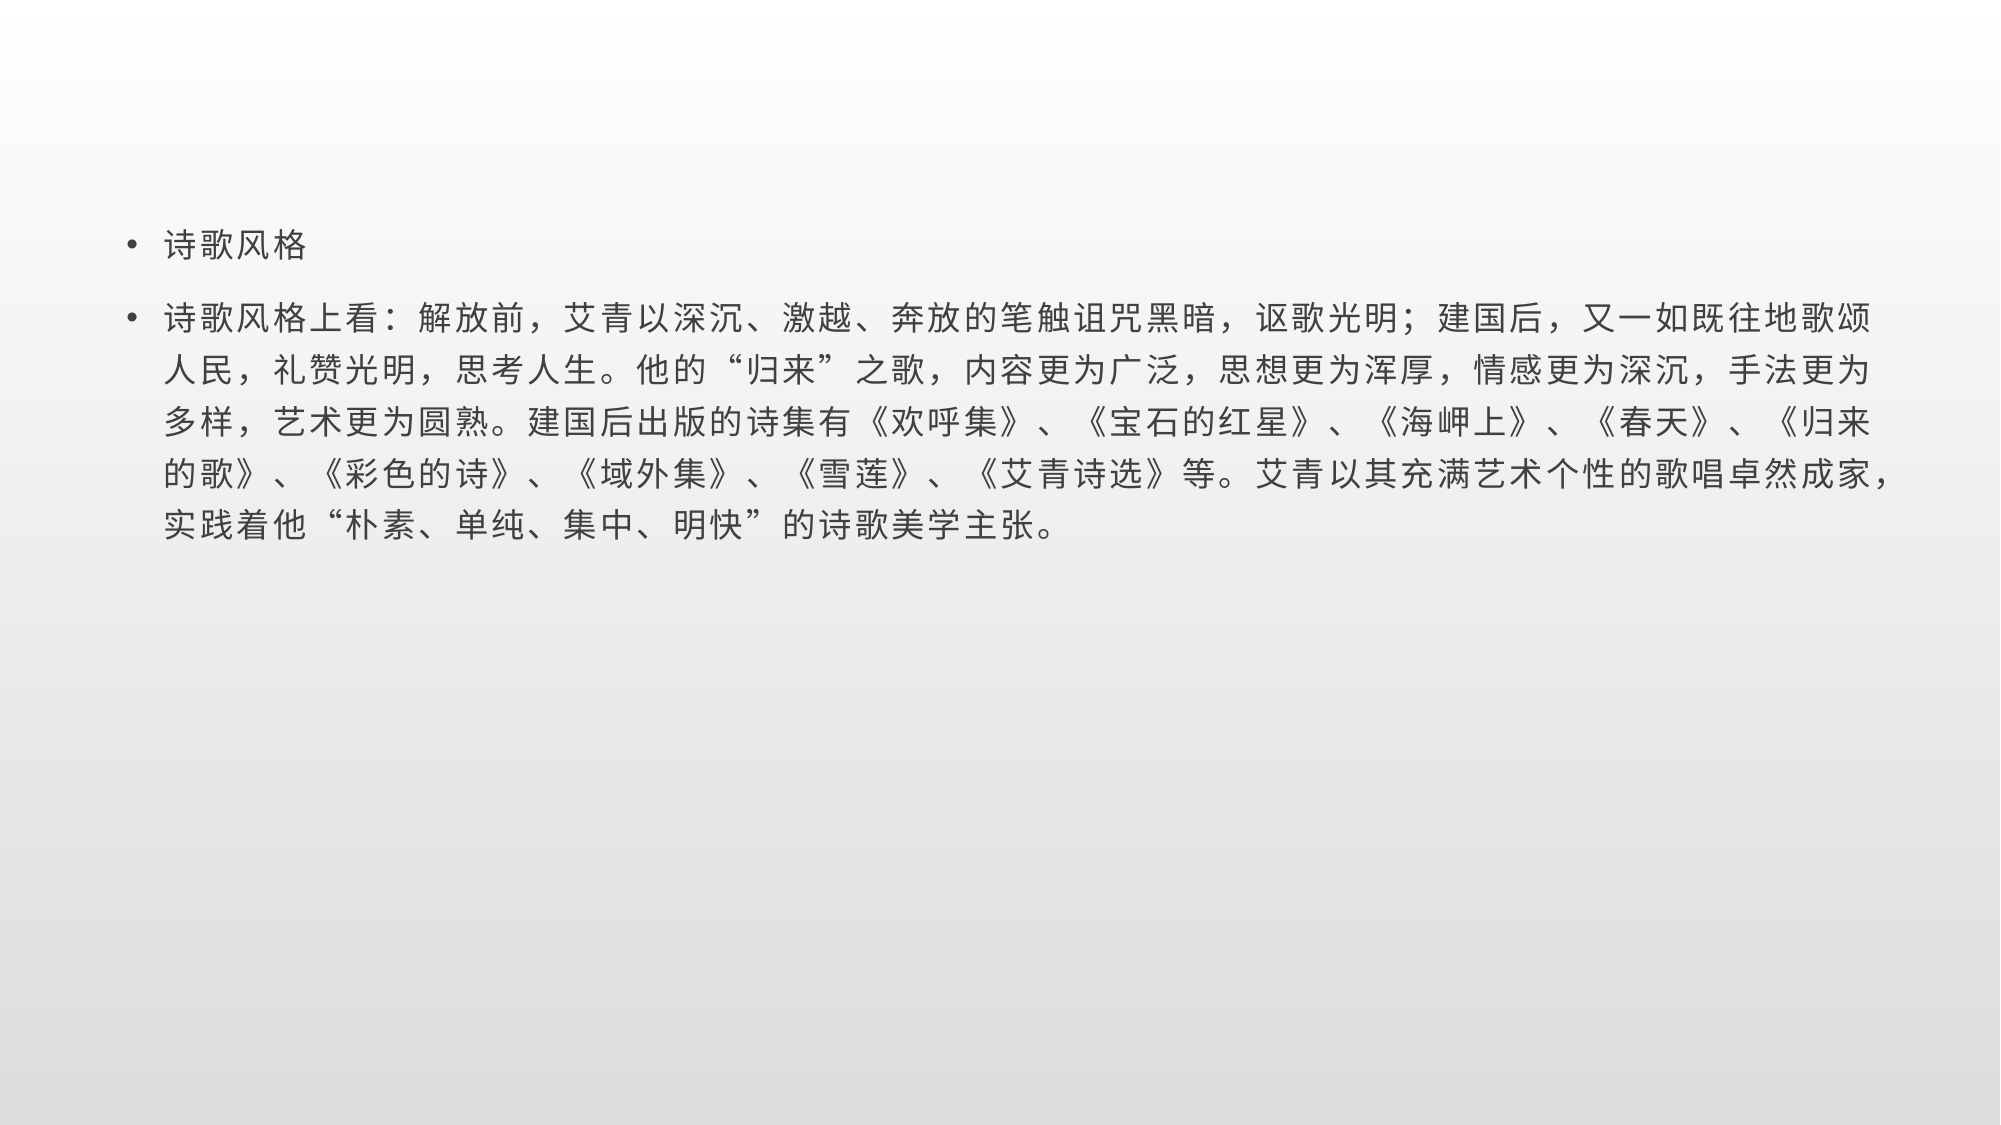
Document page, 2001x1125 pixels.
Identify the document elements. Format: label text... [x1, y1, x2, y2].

list 诗歌风格 诗歌风格上看：解放前，艾青以深沉、激越、奔放的笔触诅咒黑暗，讴歌光明；建国后，又一如既往地歌颂人民，礼赞光明，思考人生。他的“归来”之歌，内容更为广泛，思想更为浑厚，情感更为深沉，手法更为多样，艺术更为圆熟。建国后出版的诗集有《欢呼集》、《宝石的红星》、《海岬上》、《春天》、《归来的歌》、《彩色的诗》、《域外集》、《雪莲》、《艾青诗选》等。艾青以其充满艺术个性的歌唱卓然成家，实践着他“朴素、单纯、集中、明快”的诗歌美学主张。 [109, 212, 1891, 1040]
